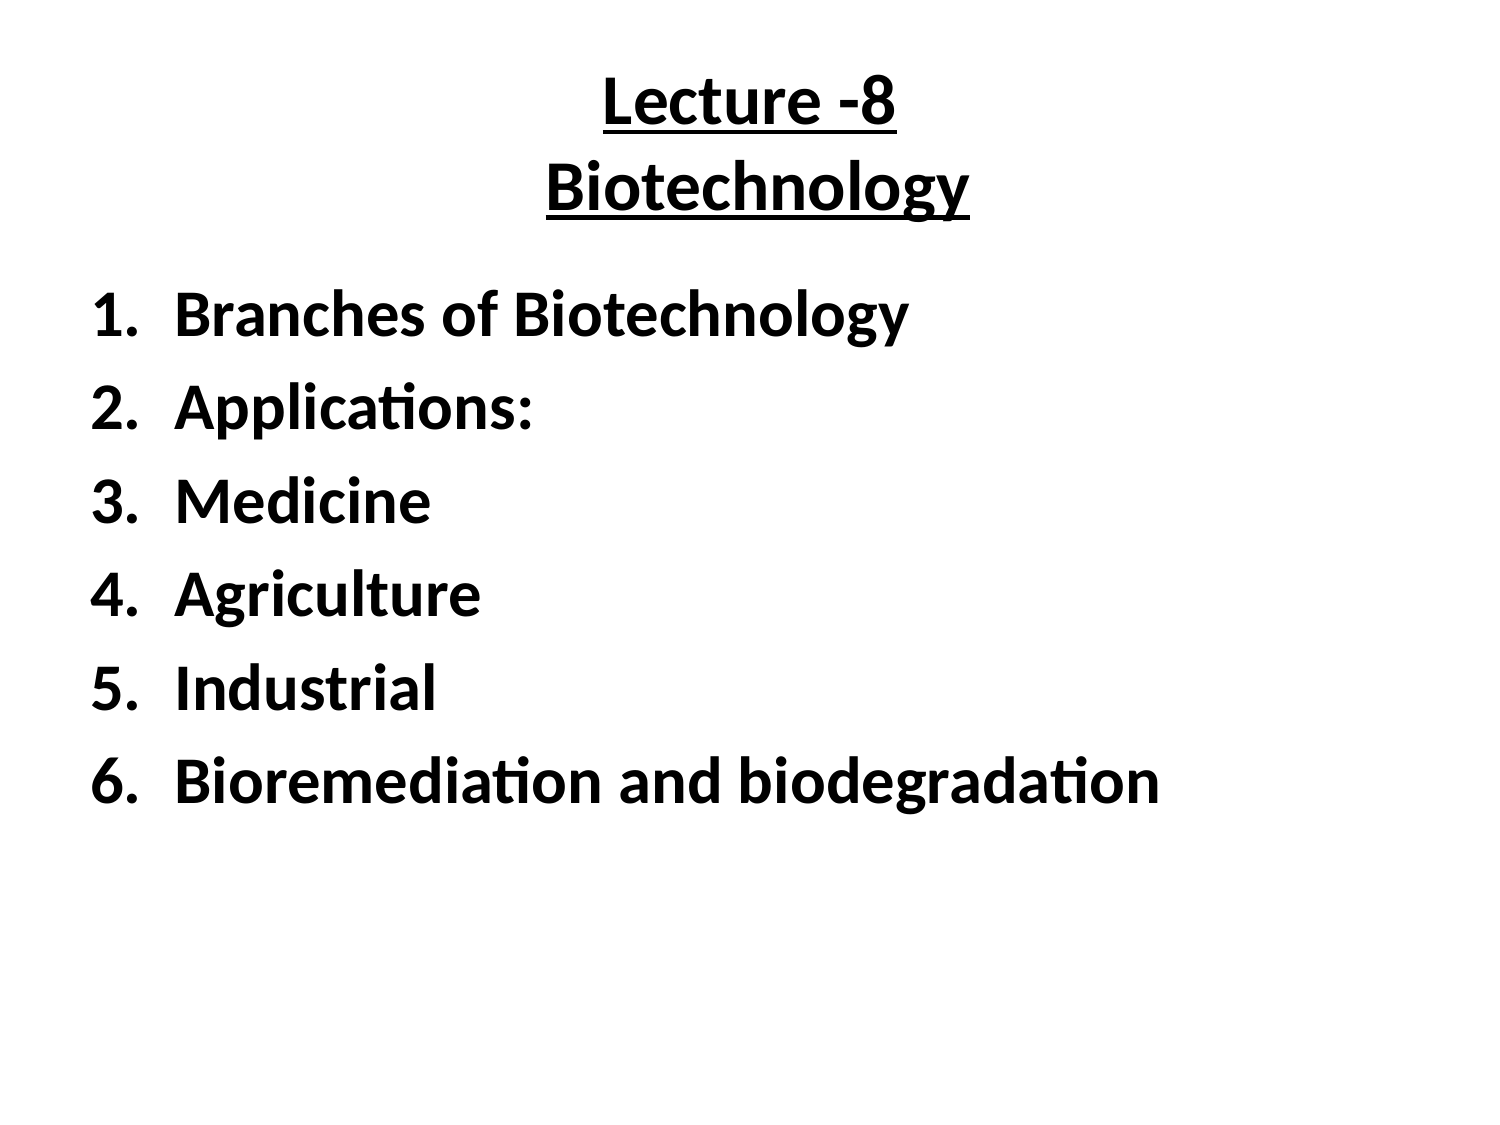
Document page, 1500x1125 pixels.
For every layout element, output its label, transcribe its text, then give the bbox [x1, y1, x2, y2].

list Branches of Biotechnology Applications: Medicine Agriculture Industrial Bioremediation and biodegradation [75, 262, 1425, 1005]
title Lecture -8 Biotechnology [75, 45, 1425, 233]
